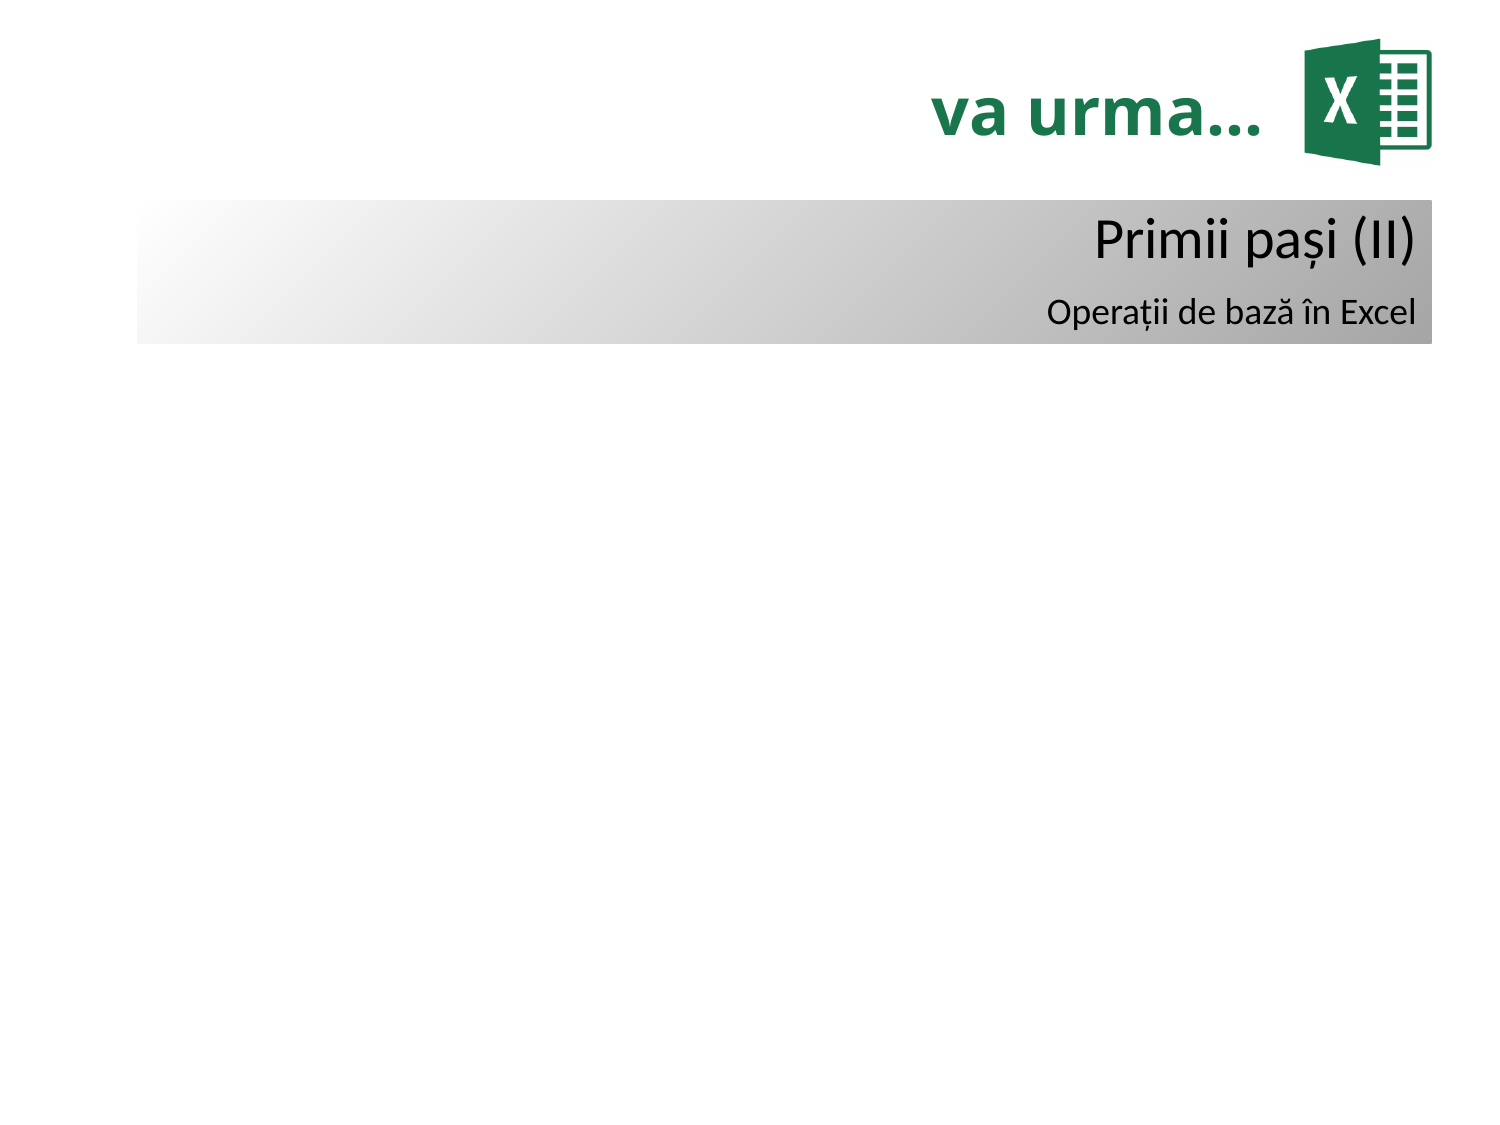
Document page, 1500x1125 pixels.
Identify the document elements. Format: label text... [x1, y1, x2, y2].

title va urma… [103, 59, 1279, 168]
picture [1300, 34, 1436, 170]
list Primii pași (II) Operații de bază în Excel [137, 200, 1432, 344]
